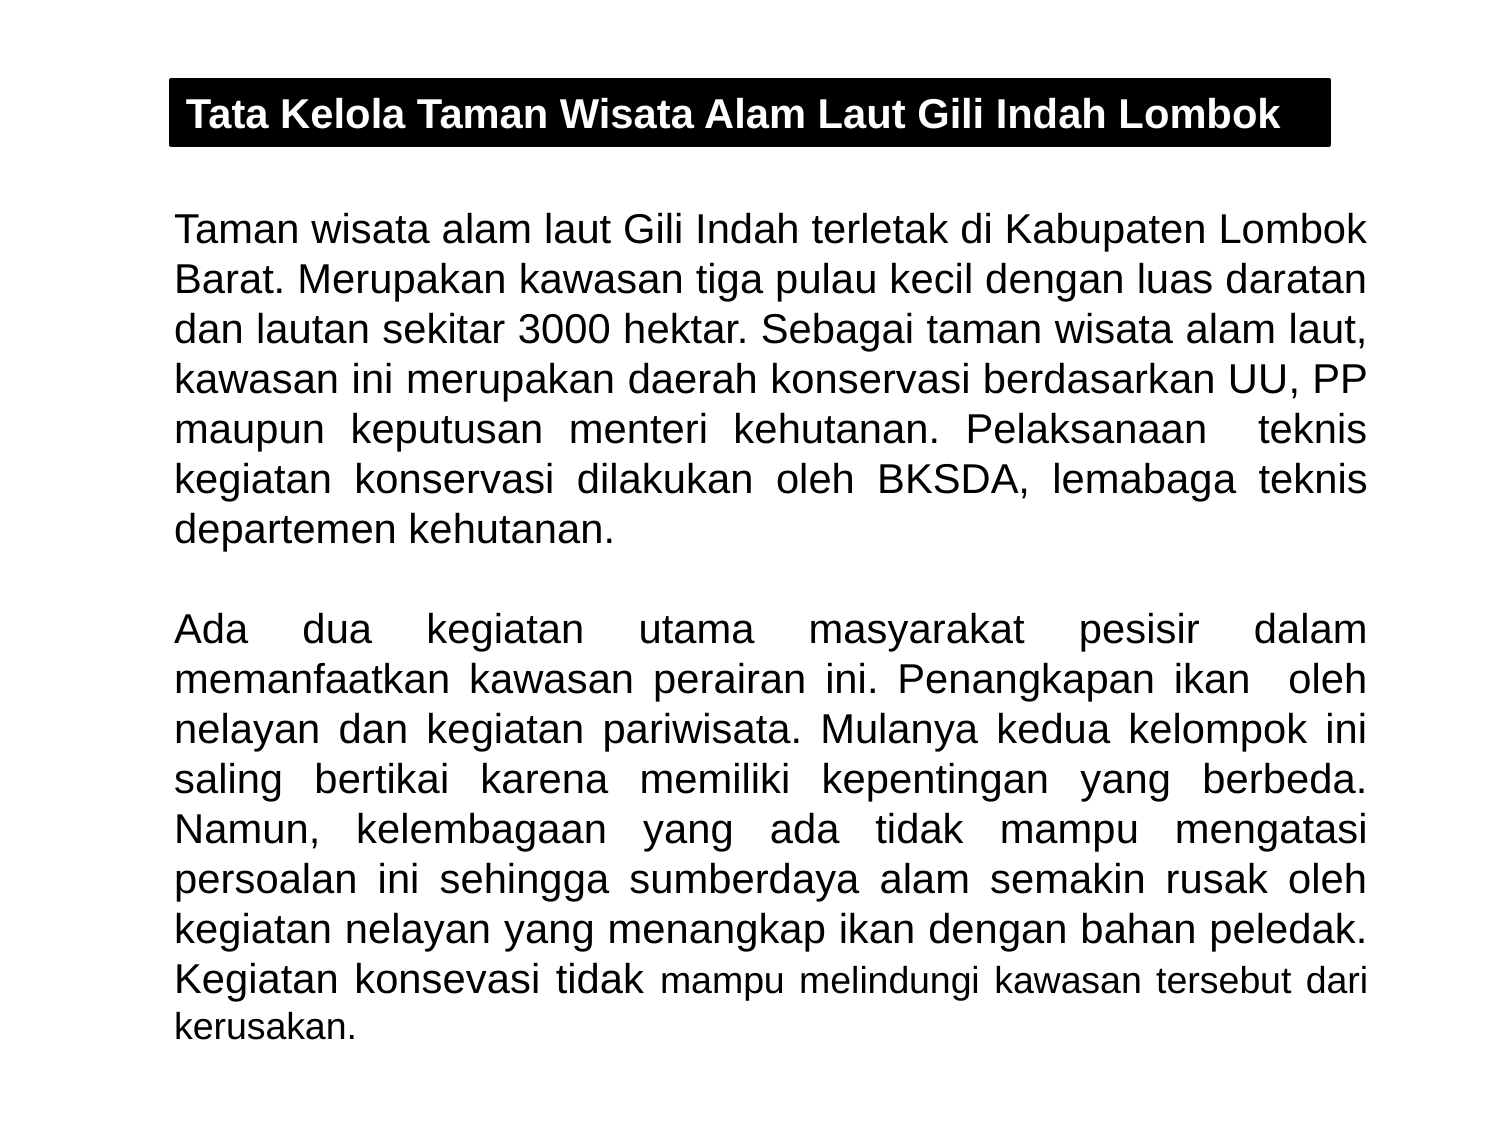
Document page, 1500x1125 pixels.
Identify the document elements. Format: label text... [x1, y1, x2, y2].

text_box Taman wisata alam laut Gili Indah terletak di Kabupaten Lombok Barat. Merupakan kawasan tiga pulau kecil dengan luas daratan dan lautan sekitar 3000 hektar. Sebagai taman wisata alam laut, kawasan ini merupakan daerah konservasi berdasarkan UU, PP maupun keputusan menteri kehutanan. Pelaksanaan teknis kegiatan konservasi dilakukan oleh BKSDA, lemabaga teknis departemen kehutanan. Ada dua kegiatan utama masyarakat pesisir dalam memanfaatkan kawasan perairan ini. Penangkapan ikan oleh nelayan dan kegiatan pariwisata. Mulanya kedua kelompok ini saling bertikai karena memiliki kepentingan yang berbeda. Namun, kelembagaan yang ada tidak mampu mengatasi persoalan ini sehingga sumberdaya alam semakin rusak oleh kegiatan nelayan yang menangkap ikan dengan bahan peledak. Kegiatan konsevasi tidak mampu melindungi kawasan tersebut dari kerusakan. [159, 193, 1383, 1054]
text_box Tata Kelola Taman Wisata Alam Laut Gili Indah Lombok [169, 78, 1331, 147]
